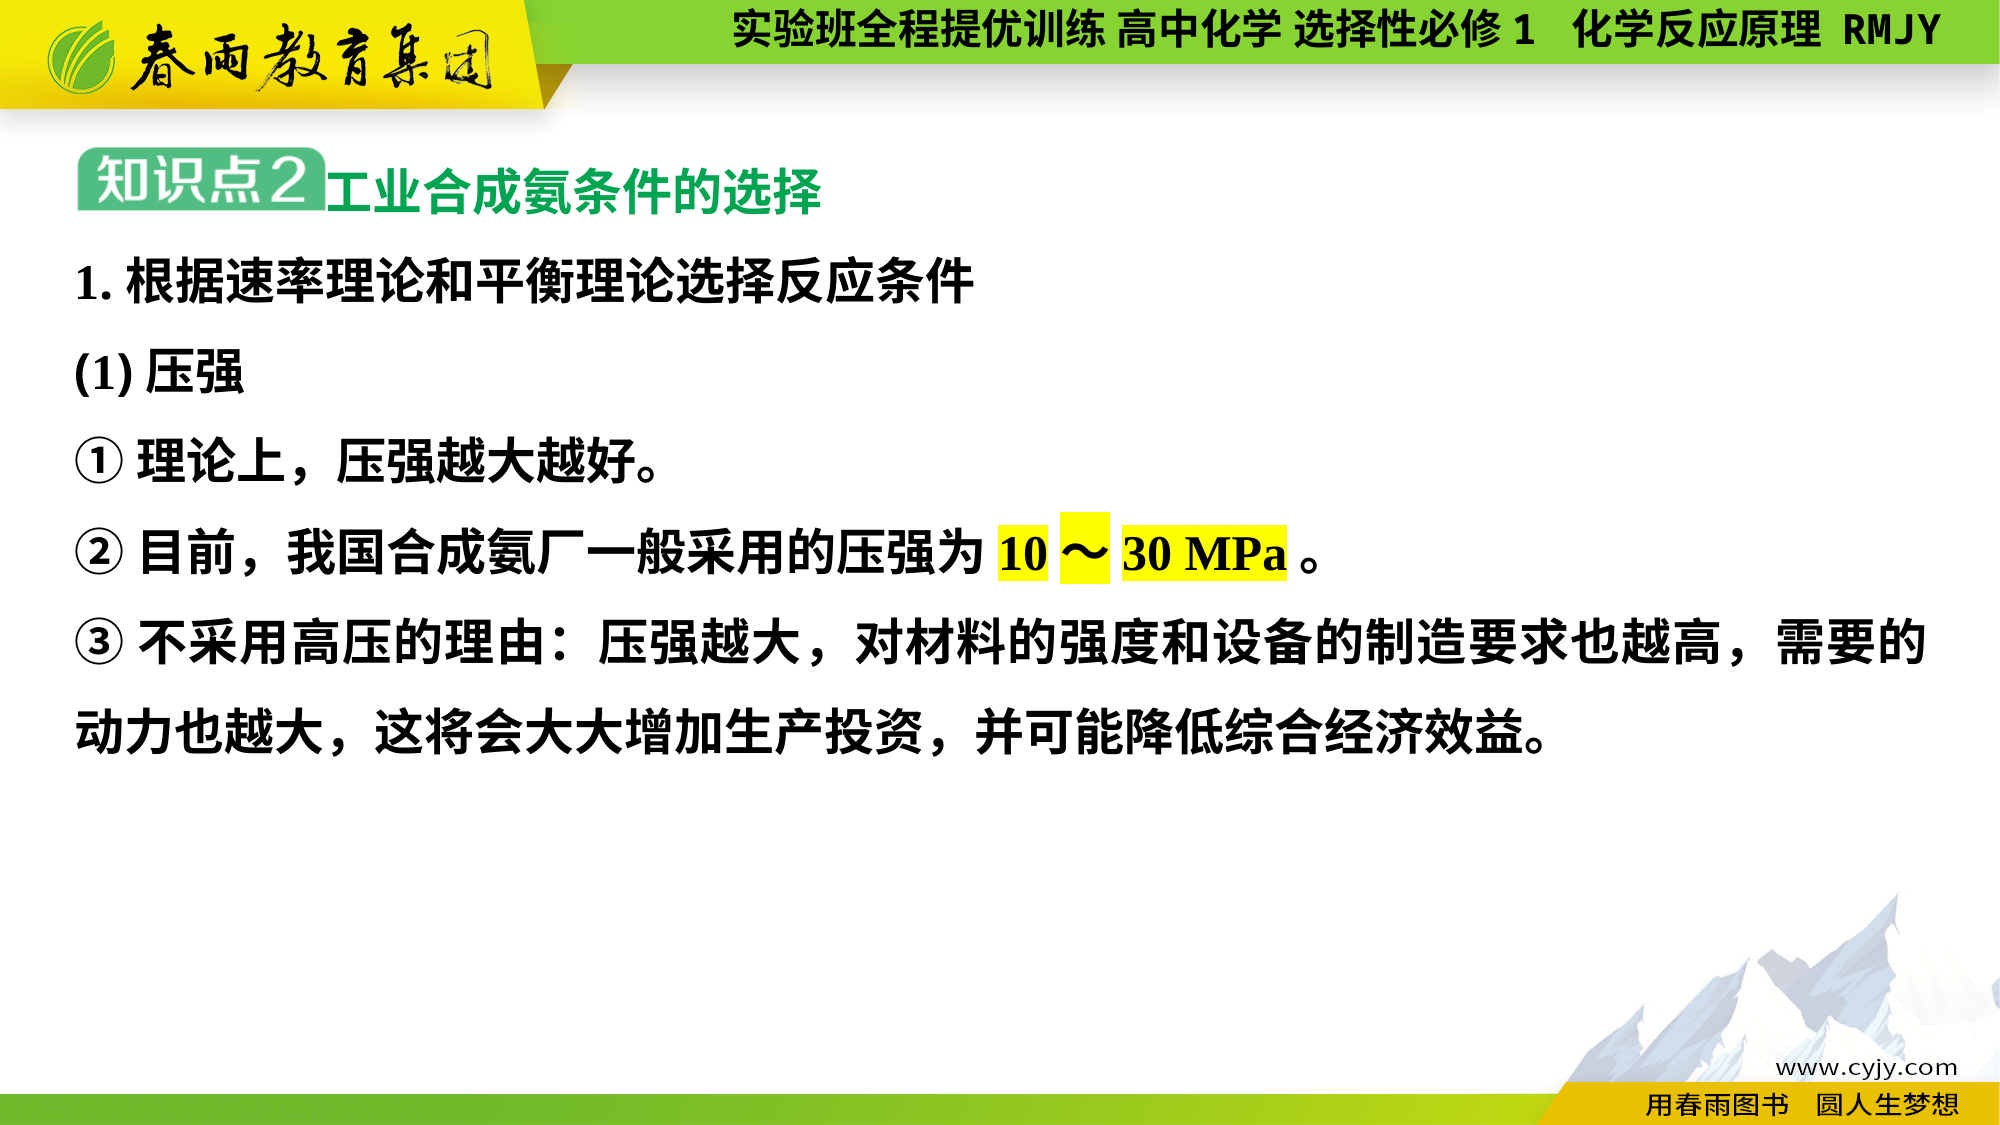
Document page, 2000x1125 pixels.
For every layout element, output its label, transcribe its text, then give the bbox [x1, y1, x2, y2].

picture [0, 0, 2000, 1125]
list 工业合成氨条件的选择 1.根据速率理论和平衡理论选择反应条件 (1)压强 ①理论上，压强越大越好。 ②目前，我国合成氨厂一般采用的压强为10～30 MPa。 ③不采用高压的理由：压强越大，对材料的强度和设备的制造要求也越高，需要的动力也越大，这将会大大增加生产投资，并可能降低综合经济效益。 [59, 122, 1944, 774]
